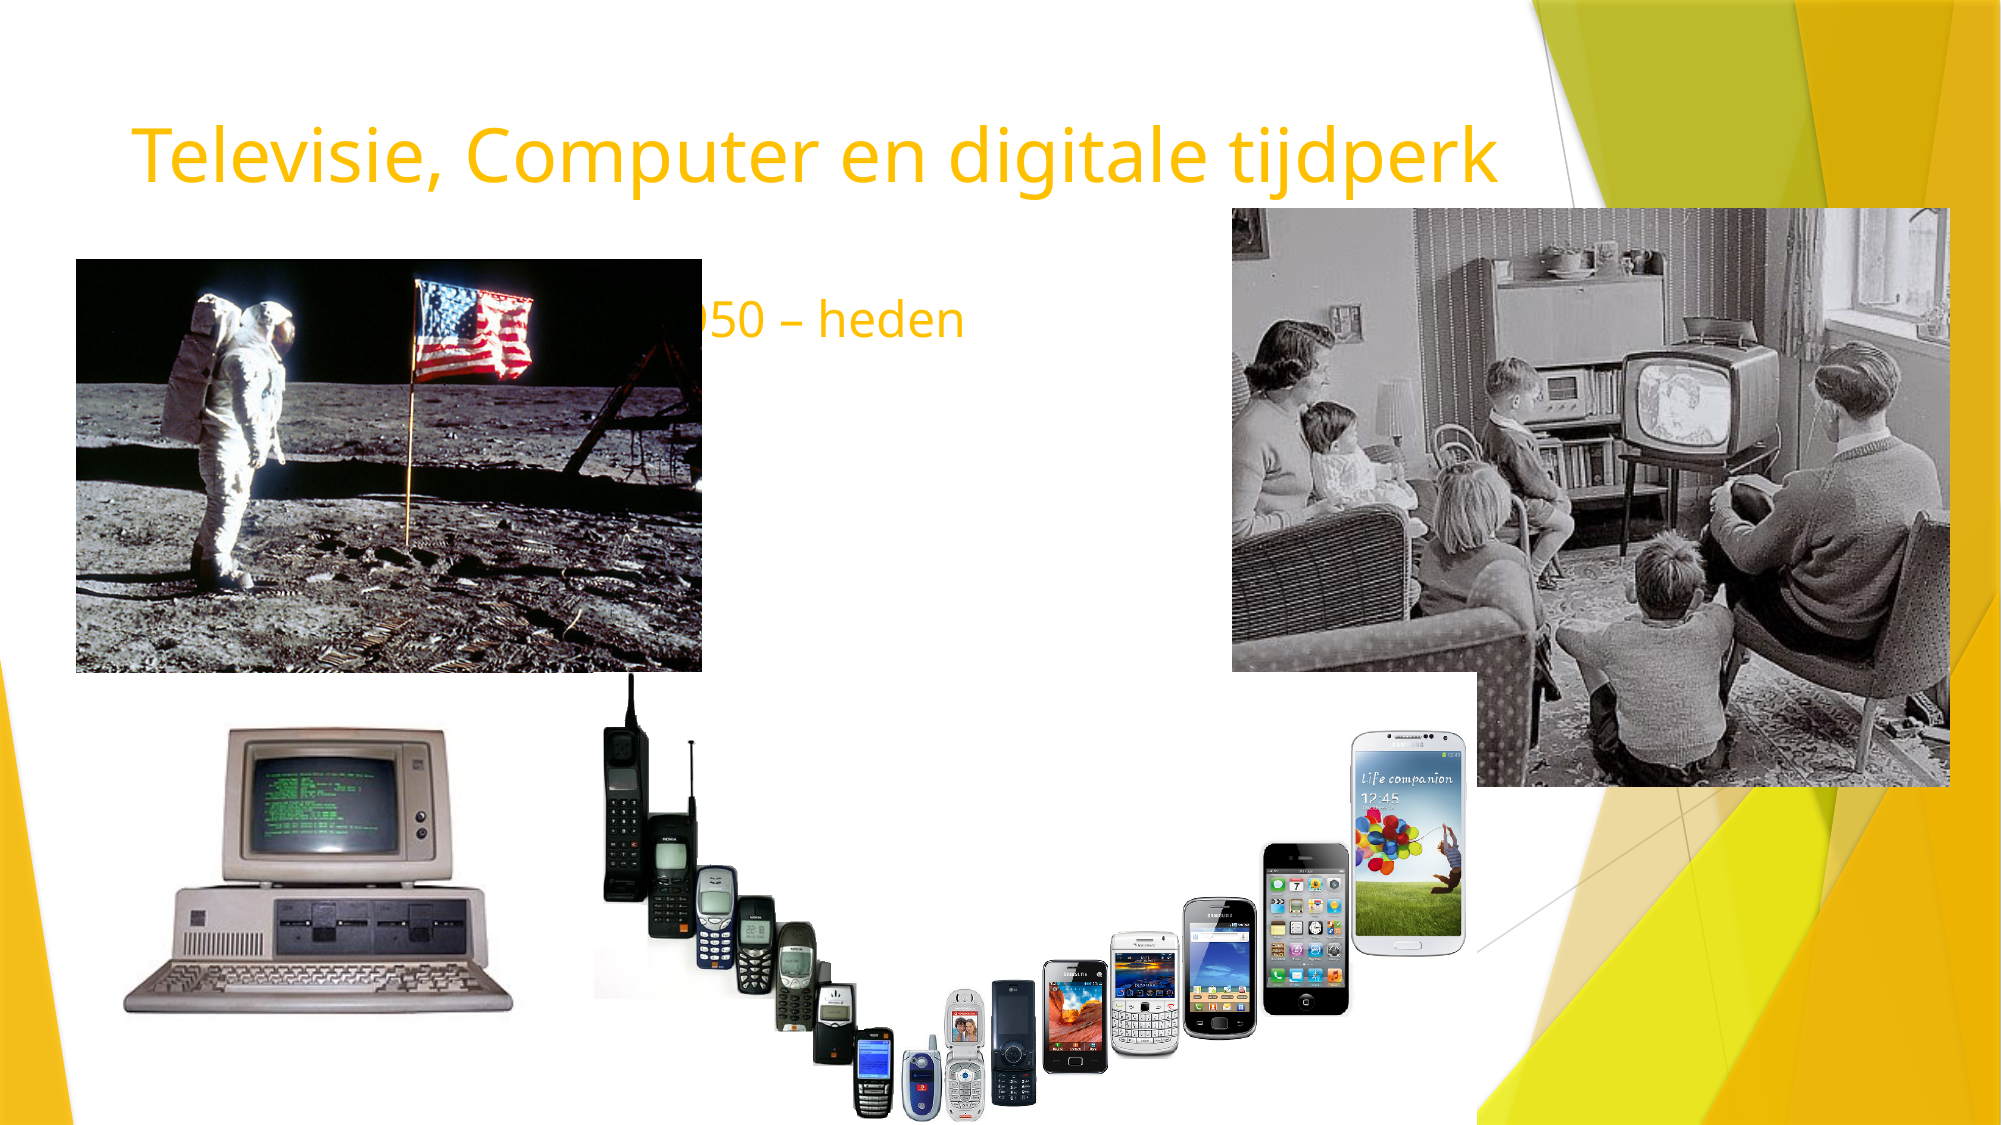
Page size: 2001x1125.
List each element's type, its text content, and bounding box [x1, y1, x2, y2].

title Televisie, Computer en digitale tijdperk 1950 – heden [111, 99, 1522, 317]
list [76, 259, 702, 674]
picture [110, 721, 526, 1023]
picture [594, 207, 1950, 1125]
